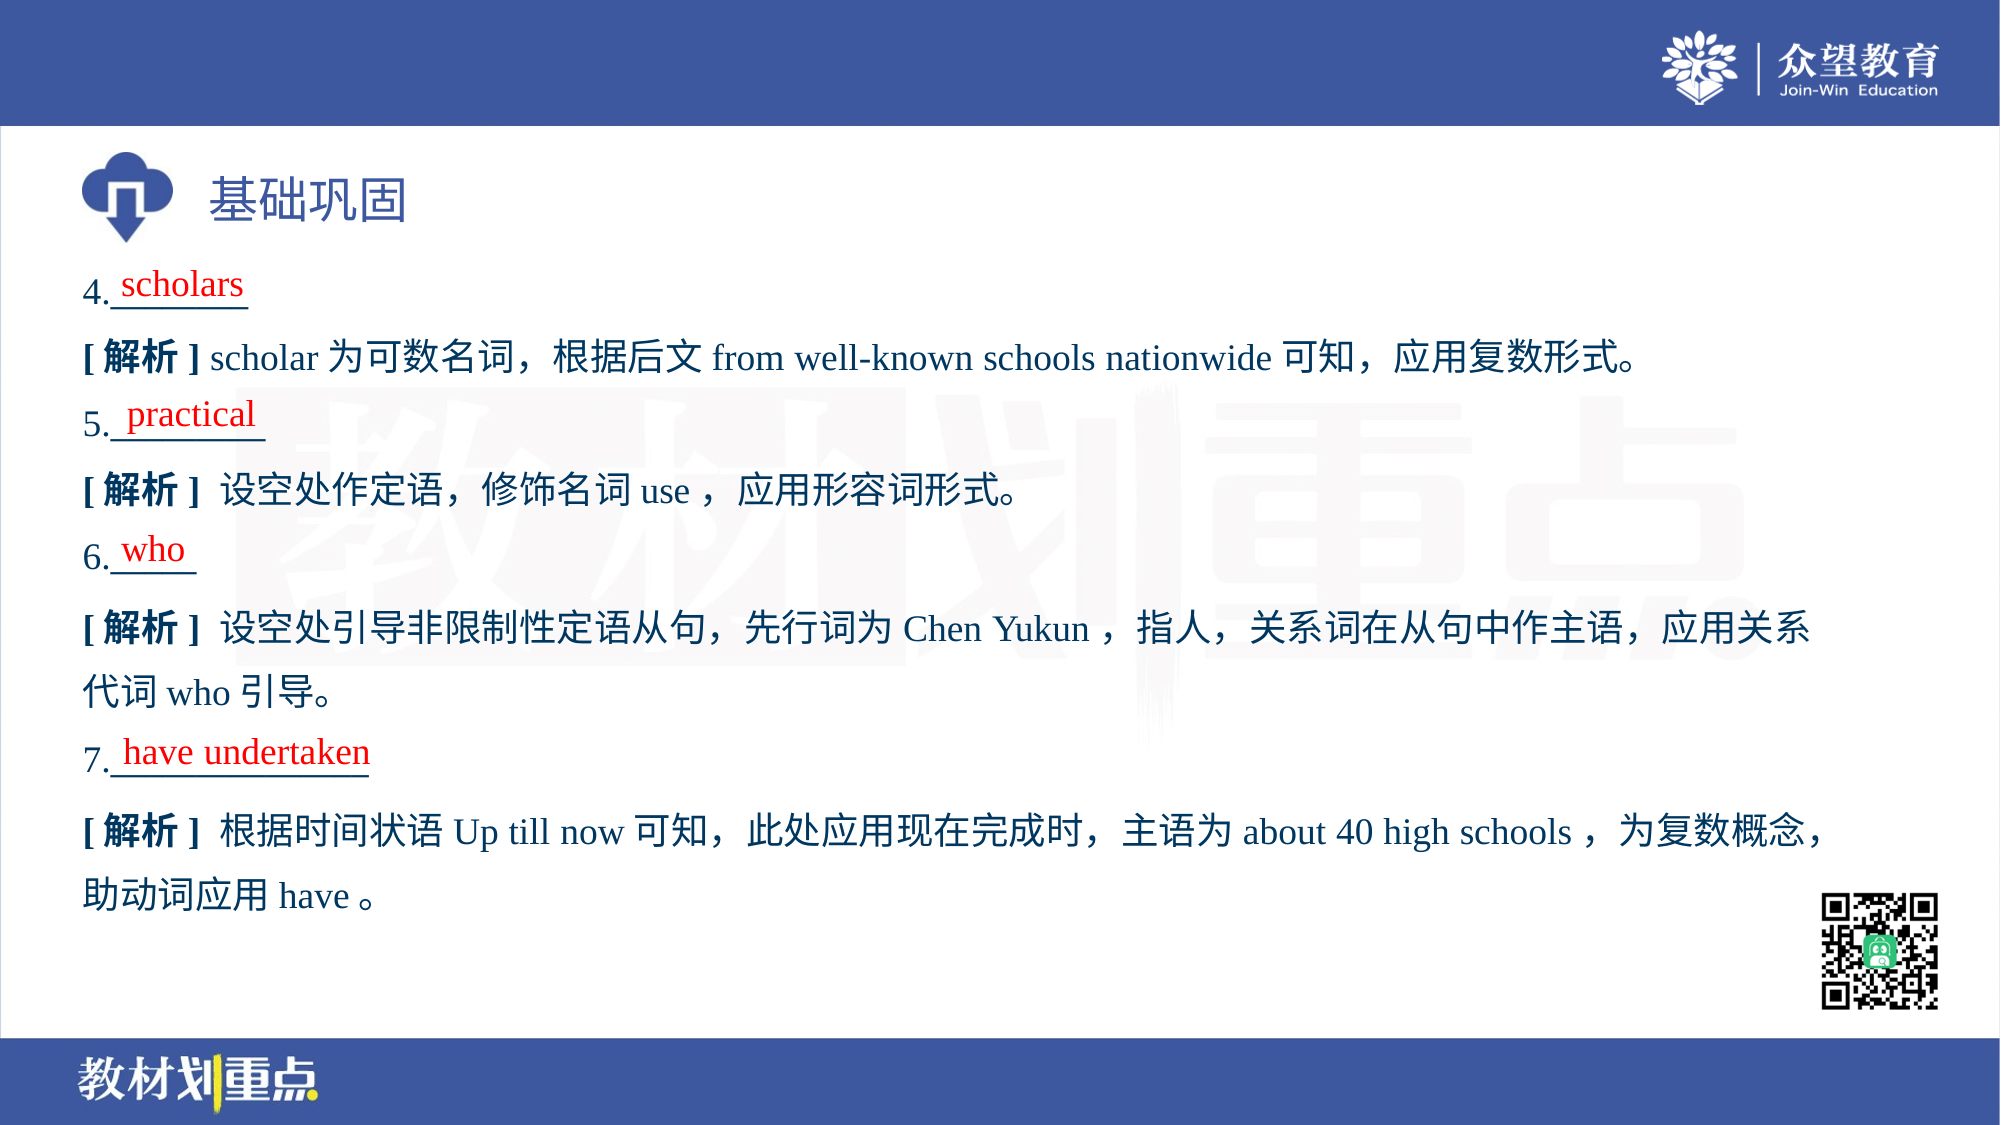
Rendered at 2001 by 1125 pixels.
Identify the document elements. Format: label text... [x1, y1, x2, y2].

text_box 7._______________ [82, 715, 1817, 774]
text_box who [107, 504, 200, 563]
text_box have undertaken [105, 707, 389, 765]
text_box 6._____ [82, 512, 1817, 571]
text_box 4.________ [82, 247, 1817, 306]
text_box 5._________ [82, 379, 1817, 438]
picture [0, 0, 2000, 1125]
text_box [解析] scholar为可数名词，根据后文from well-known schools nationwide可知，应用复数形式。 [82, 313, 1817, 371]
text_box [解析] 根据时间状语Up till now可知，此处应用现在完成时，主语为about 40 high schools，为复数概念， 助动词应用have。 [82, 783, 1817, 910]
text_box [解析] 设空处作定语，修饰名词use，应用形容词形式。 [82, 446, 1817, 504]
text_box scholars [107, 238, 258, 298]
text_box practical [113, 369, 271, 428]
text_box [解析] 设空处引导非限制性定语从句，先行词为Chen Yukun，指人，关系词在从句中作主语，应用关系 代词who引导。 [82, 580, 1817, 707]
